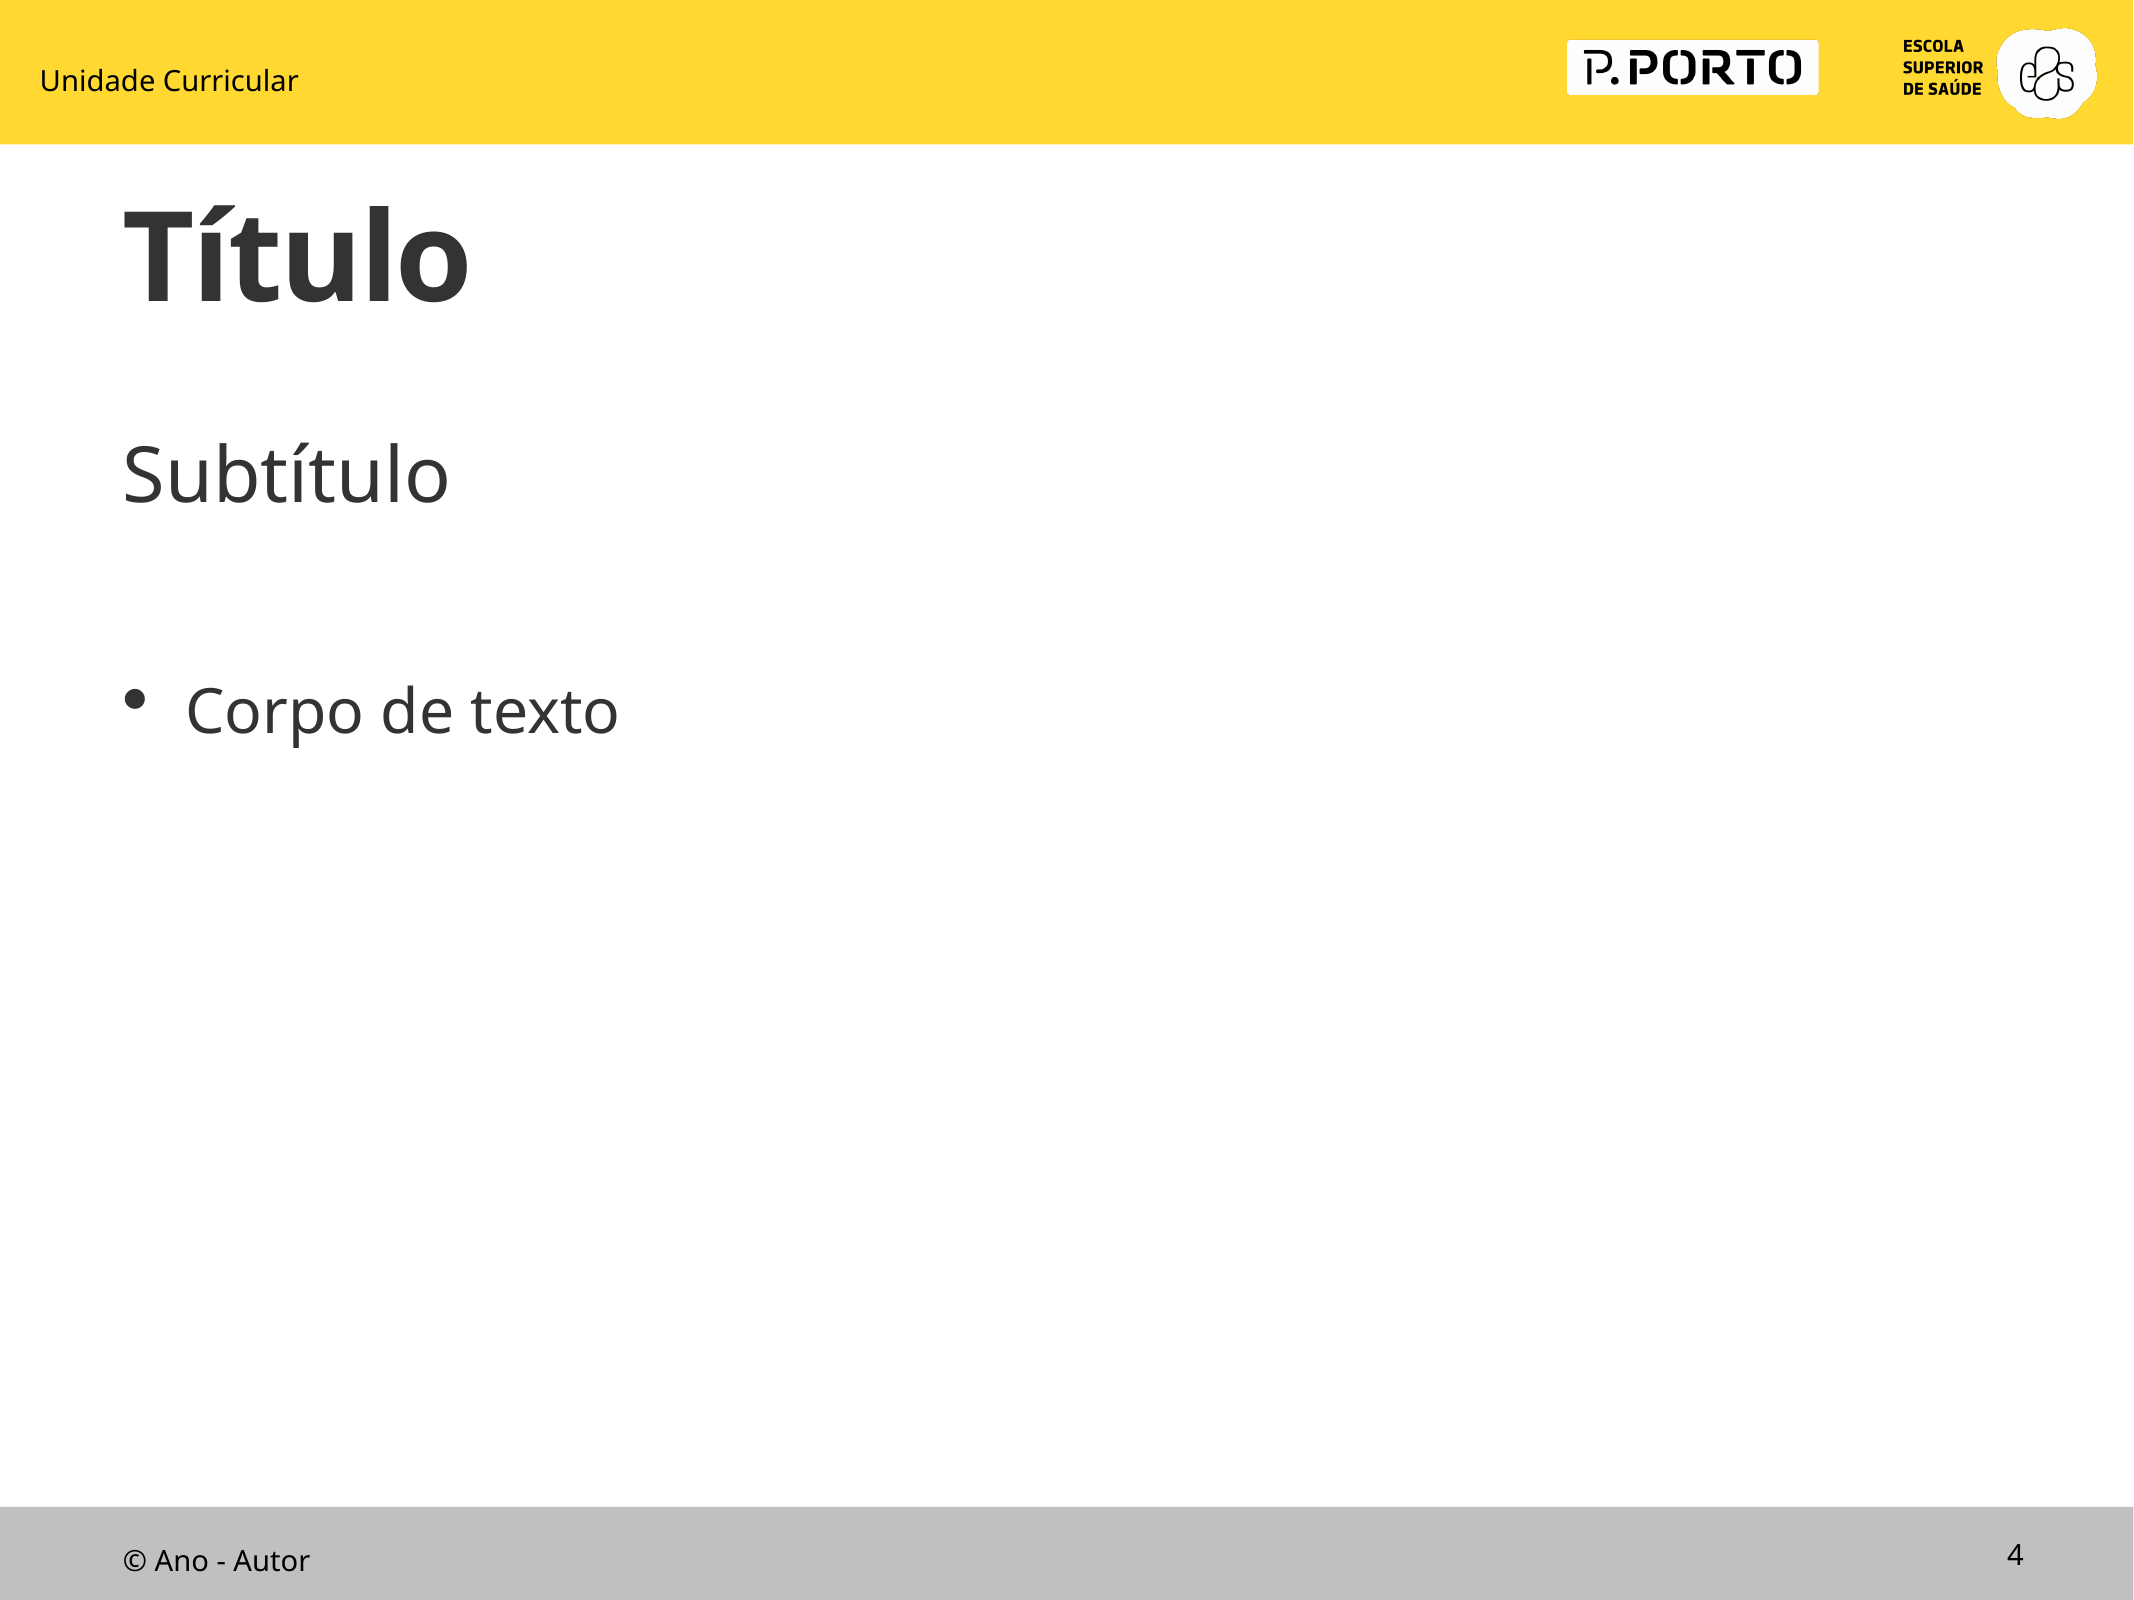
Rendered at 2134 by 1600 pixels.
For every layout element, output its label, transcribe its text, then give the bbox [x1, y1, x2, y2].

text_box Unidade Curricular [31, 30, 679, 106]
list Corpo de texto [114, 647, 2020, 1486]
picture [1567, 28, 2097, 119]
slide_number 4 [1997, 1531, 2034, 1585]
list Subtítulo [114, 416, 2020, 528]
title Título [114, 196, 2020, 365]
